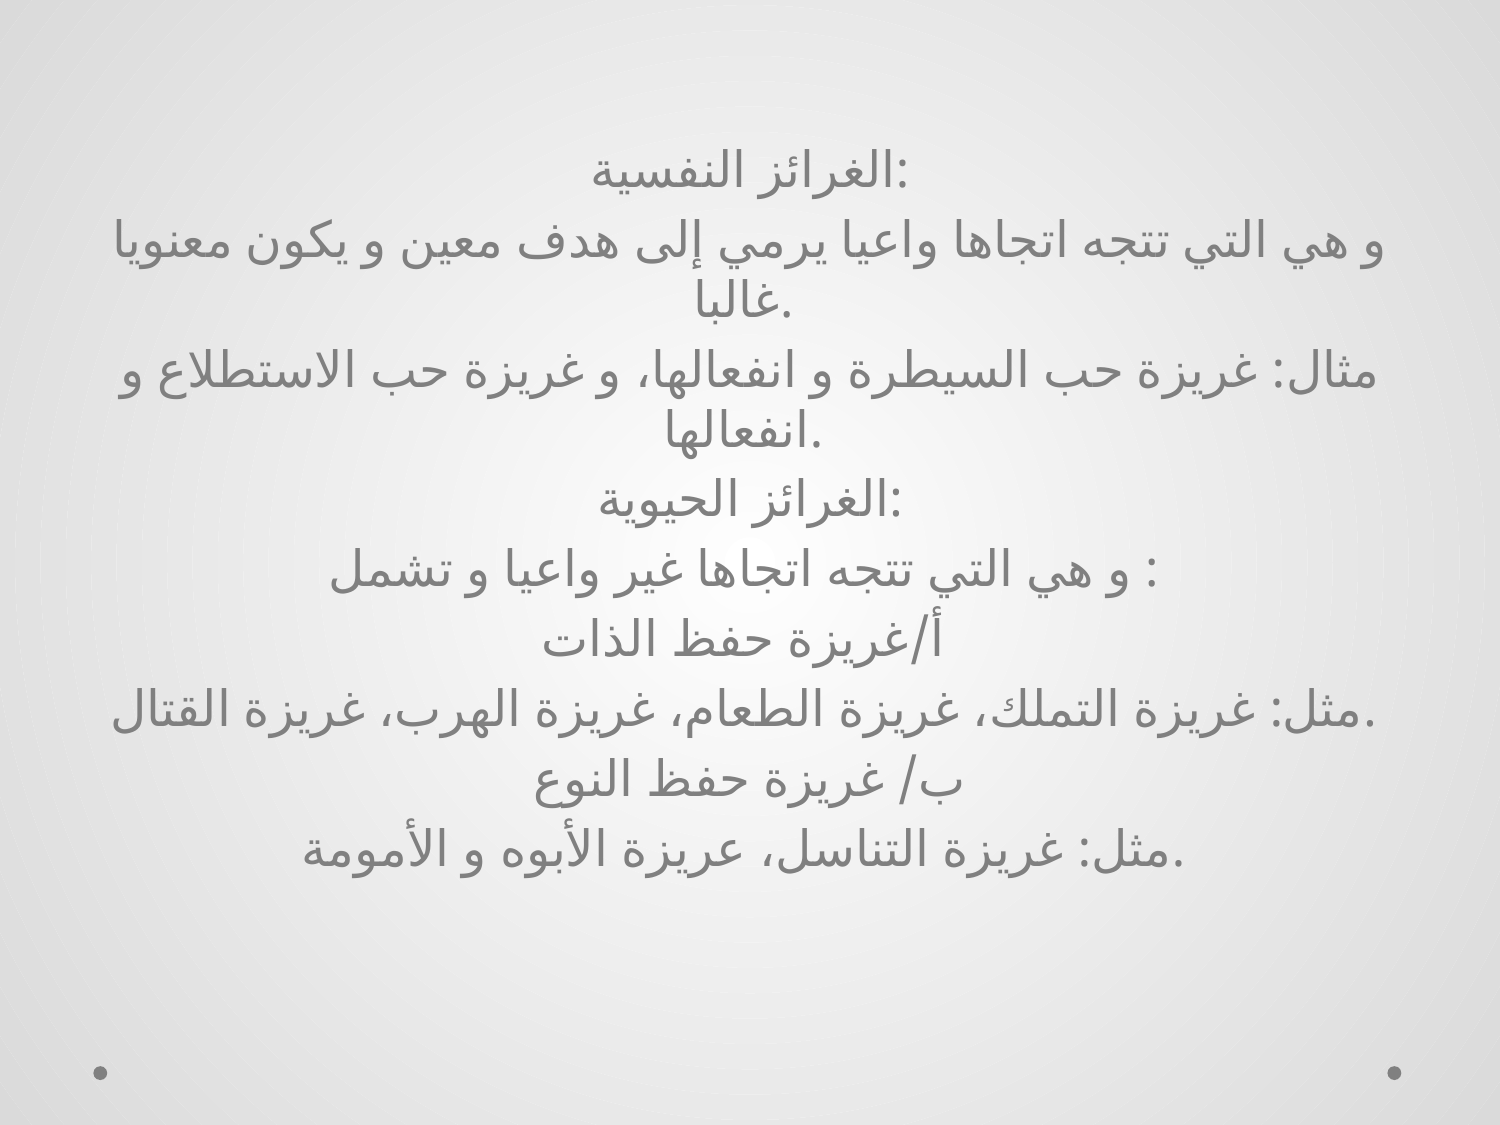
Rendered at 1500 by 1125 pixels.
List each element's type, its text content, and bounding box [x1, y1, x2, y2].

list الغرائز النفسية: و هي التي تتجه اتجاها واعيا يرمي إلى هدف معين و يكون معنويا غالبا. مثال: غريزة حب السيطرة و انفعالها، و غريزة حب الاستطلاع و انفعالها. الغرائز الحيوية: و هي التي تتجه اتجاها غير واعيا و تشمل : أ/غريزة حفظ الذات مثل: غريزة التملك، غريزة الطعام، غريزة الهرب، غريزة القتال. ب/ غريزة حفظ النوع مثل: غريزة التناسل، عريزة الأبوه و الأمومة. [75, 59, 1425, 1005]
